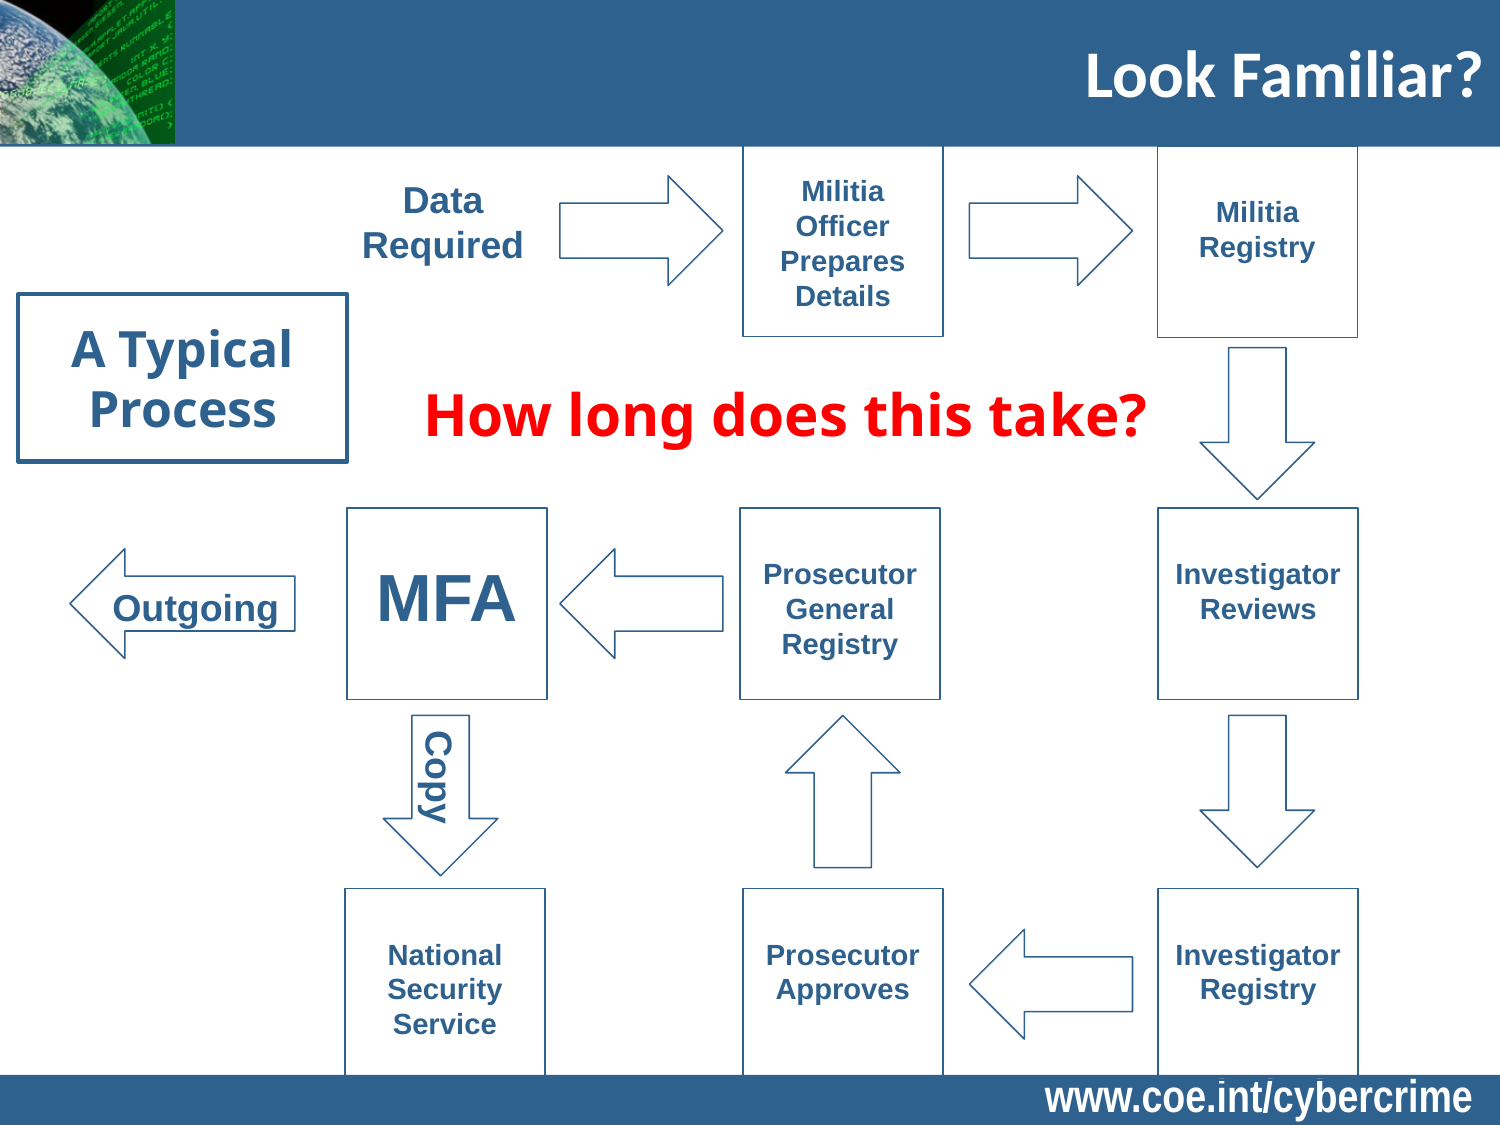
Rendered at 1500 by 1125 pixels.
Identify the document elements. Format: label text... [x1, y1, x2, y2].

text_box [0, 1073, 1030, 1125]
picture [0, 0, 175, 144]
text_box www.coe.int/cybercrime [1030, 1059, 1500, 1125]
text_box Look Familiar? [179, 0, 1500, 149]
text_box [17, 113, 1359, 1081]
